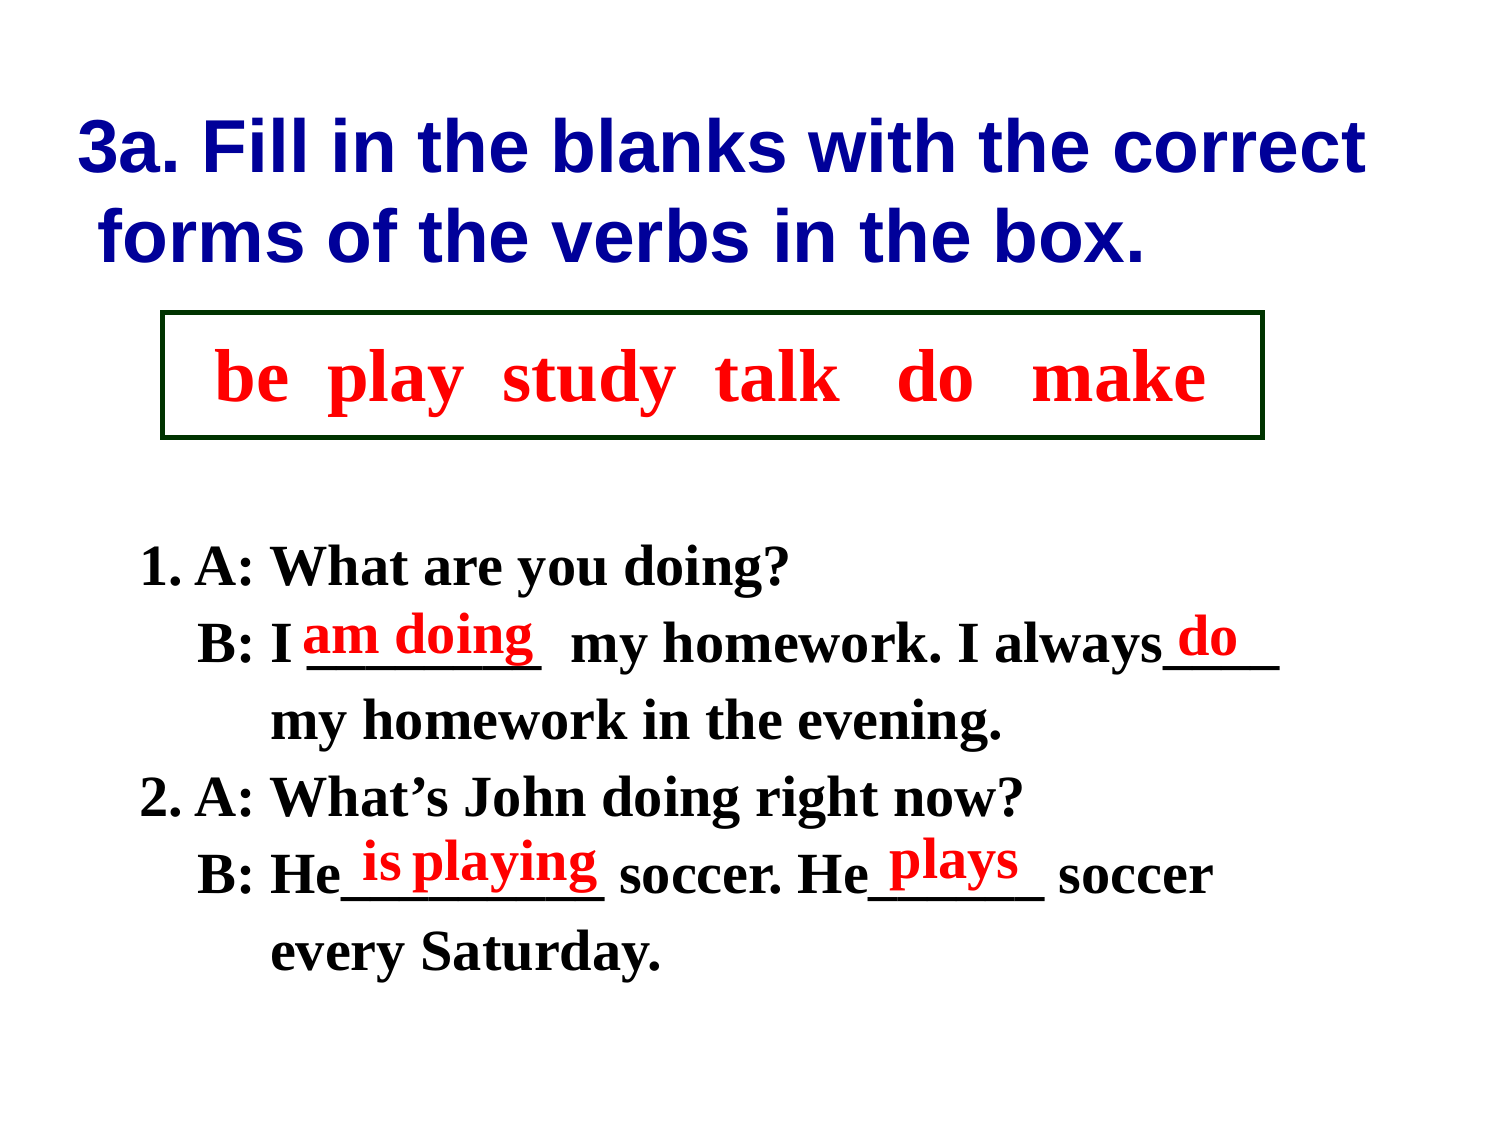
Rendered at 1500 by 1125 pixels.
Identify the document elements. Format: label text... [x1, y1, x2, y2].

text_box is playing [348, 814, 613, 900]
text_box am doing [287, 587, 564, 673]
text_box 3a. Fill in the blanks with the correct forms of the verbs in the box. [62, 90, 1500, 286]
text_box do [1162, 589, 1255, 675]
text_box [162, 312, 1263, 438]
text_box plays [875, 812, 1035, 898]
text_box be play study talk do make [199, 318, 1325, 424]
text_box 1. A: What are you doing? B: I ________ my homework. I always____ my homework in the evening. 2. A: What’s John doing right now? B: He_________ soccer. He______ soccer every Saturday. [125, 512, 1363, 990]
